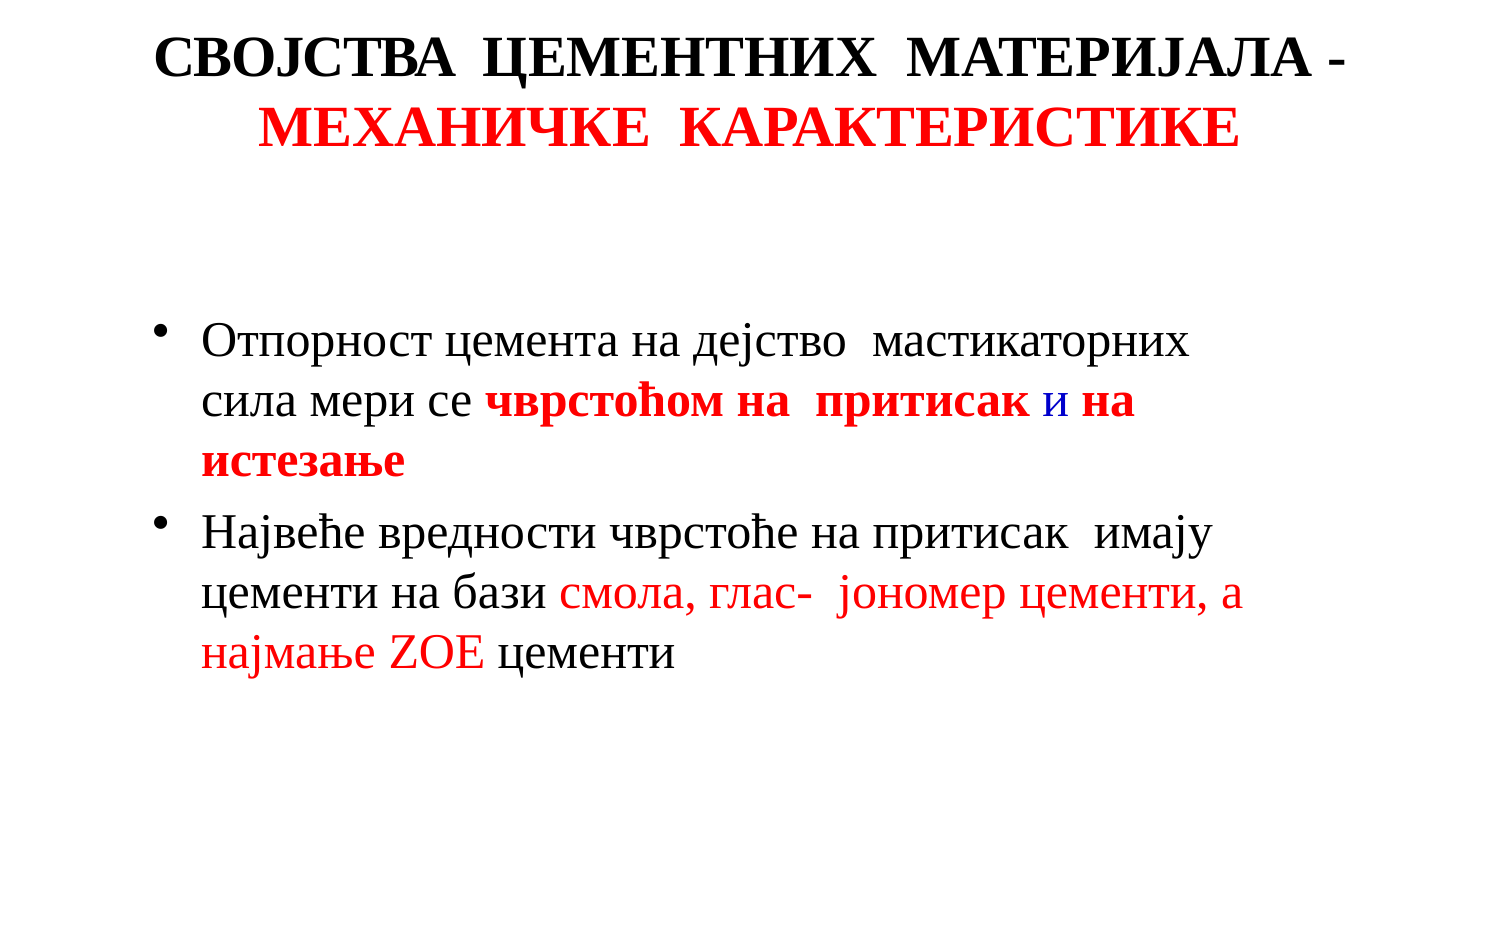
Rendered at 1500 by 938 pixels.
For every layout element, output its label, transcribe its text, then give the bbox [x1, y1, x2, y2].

title СВОЈСТВА ЦЕМЕНТНИХ МАТЕРИЈАЛА - МЕХАНИЧКЕ КАРАКТЕРИСТИКЕ [12, 4, 1488, 176]
text_box Отпорност цемента на дејство мастикаторних сила мери се чврстоћом на притисак и на истезање Највеће вредности чврстоће на притисак имају цементи на бази смола, глас- јономер цементи, а најмање ZОЕ цементи [150, 306, 1309, 679]
